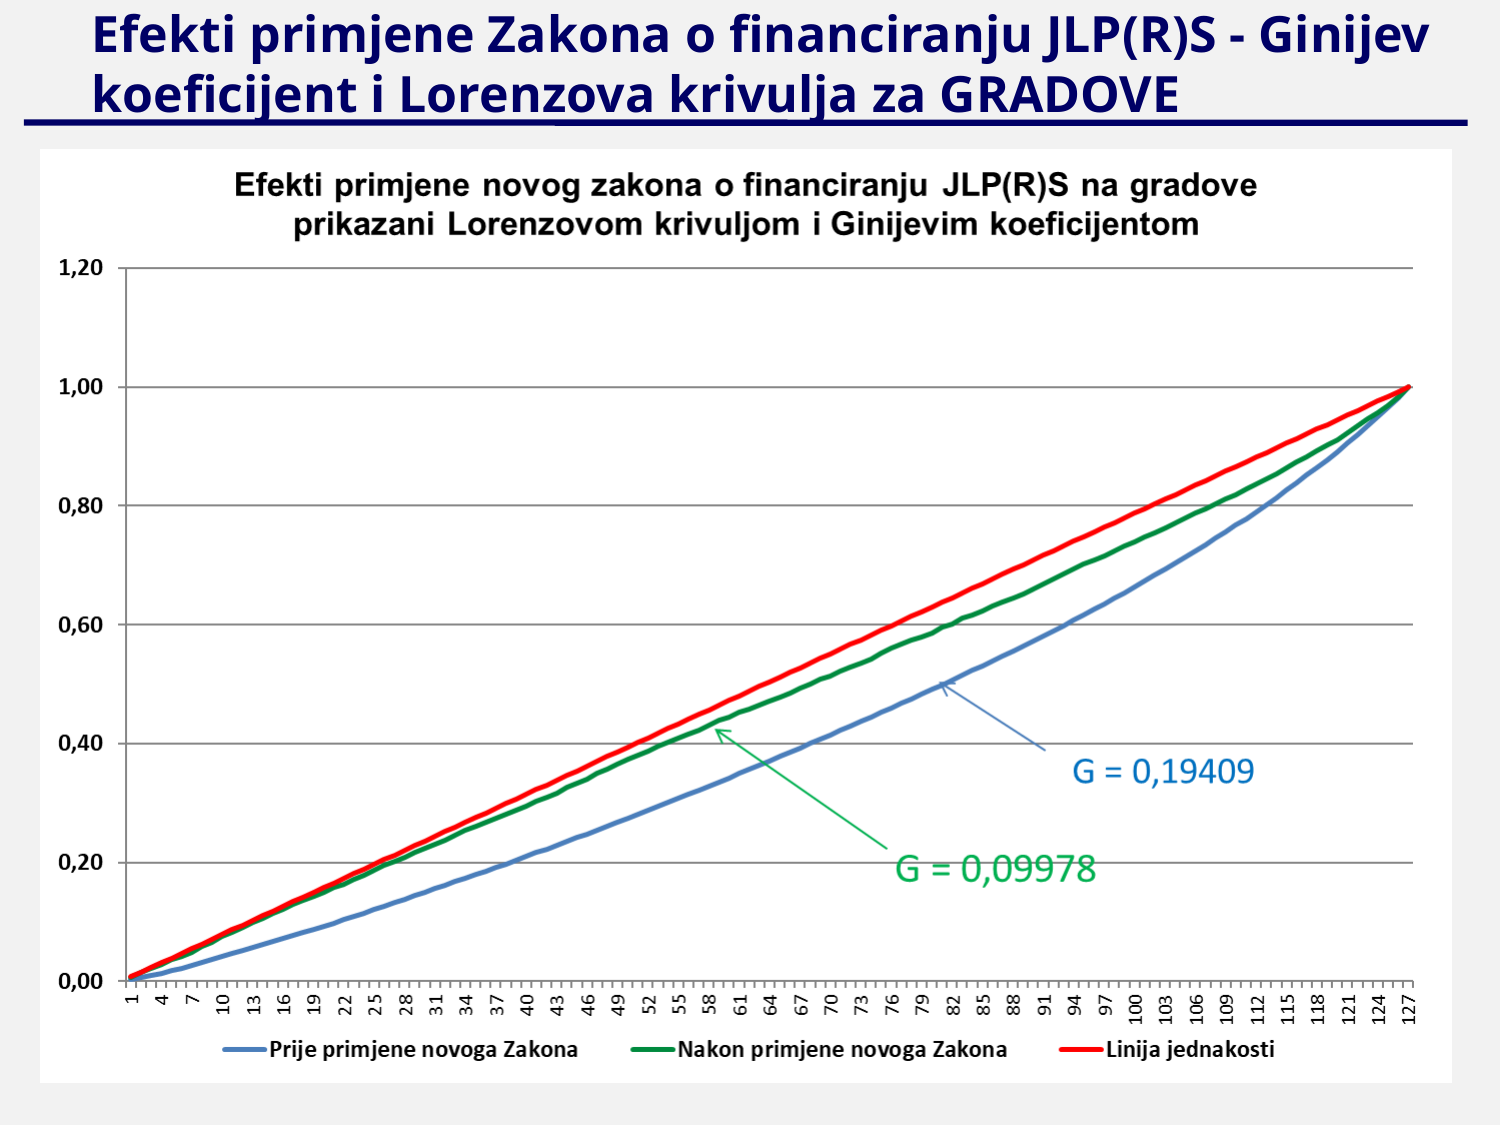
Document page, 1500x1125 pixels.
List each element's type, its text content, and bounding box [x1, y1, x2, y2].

title Efekti primjene Zakona o financiranju JLP(R)S - Ginijev koeficijent i Lorenzova krivulja za GRADOVE [76, 0, 1471, 126]
picture [40, 148, 1453, 1083]
